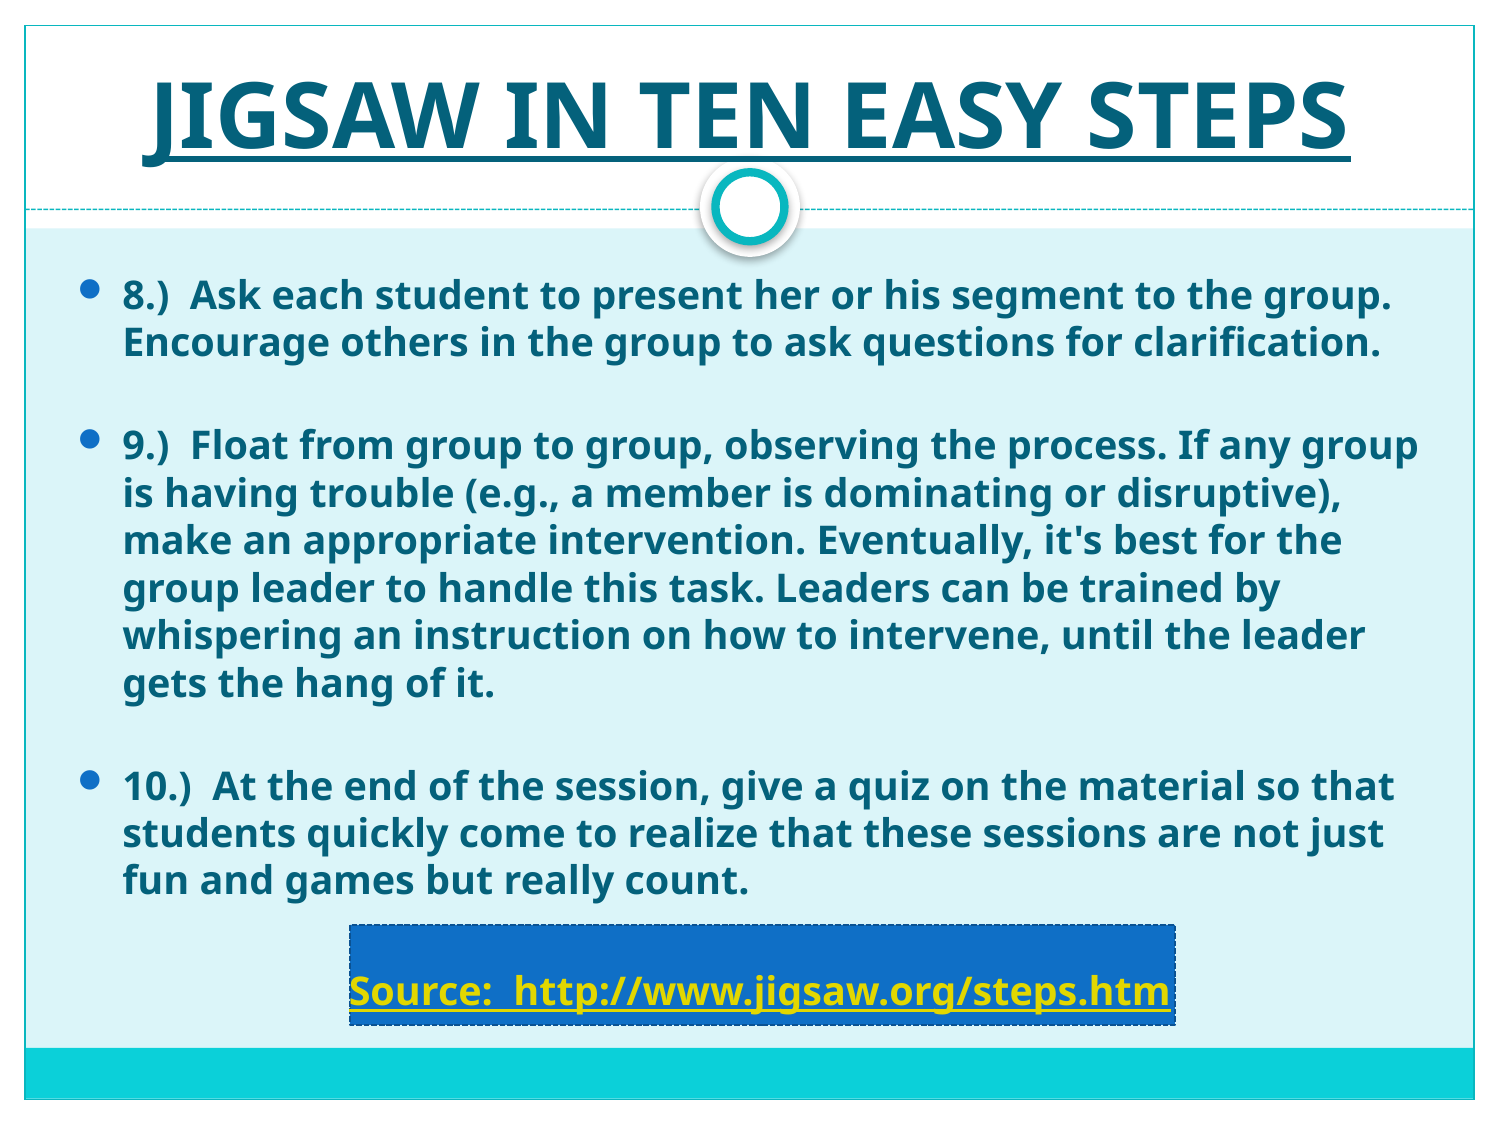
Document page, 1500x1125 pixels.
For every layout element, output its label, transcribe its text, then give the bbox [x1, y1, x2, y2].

title JIGSAW IN TEN EASY STEPS [50, 50, 1450, 175]
list 8.) Ask each student to present her or his segment to the group. Encourage others in the group to ask questions for clarification. 9.) Float from group to group, observing the process. If any group is having trouble (e.g., a member is dominating or disruptive), make an appropriate intervention. Eventually, it's best for the group leader to handle this task. Leaders can be trained by whispering an instruction on how to intervene, until the leader gets the hang of it. 10.) At the end of the session, give a quiz on the material so that students quickly come to realize that these sessions are not just fun and games but really count. Source: http://www.jigsaw.org/steps.htm [62, 262, 1458, 1100]
